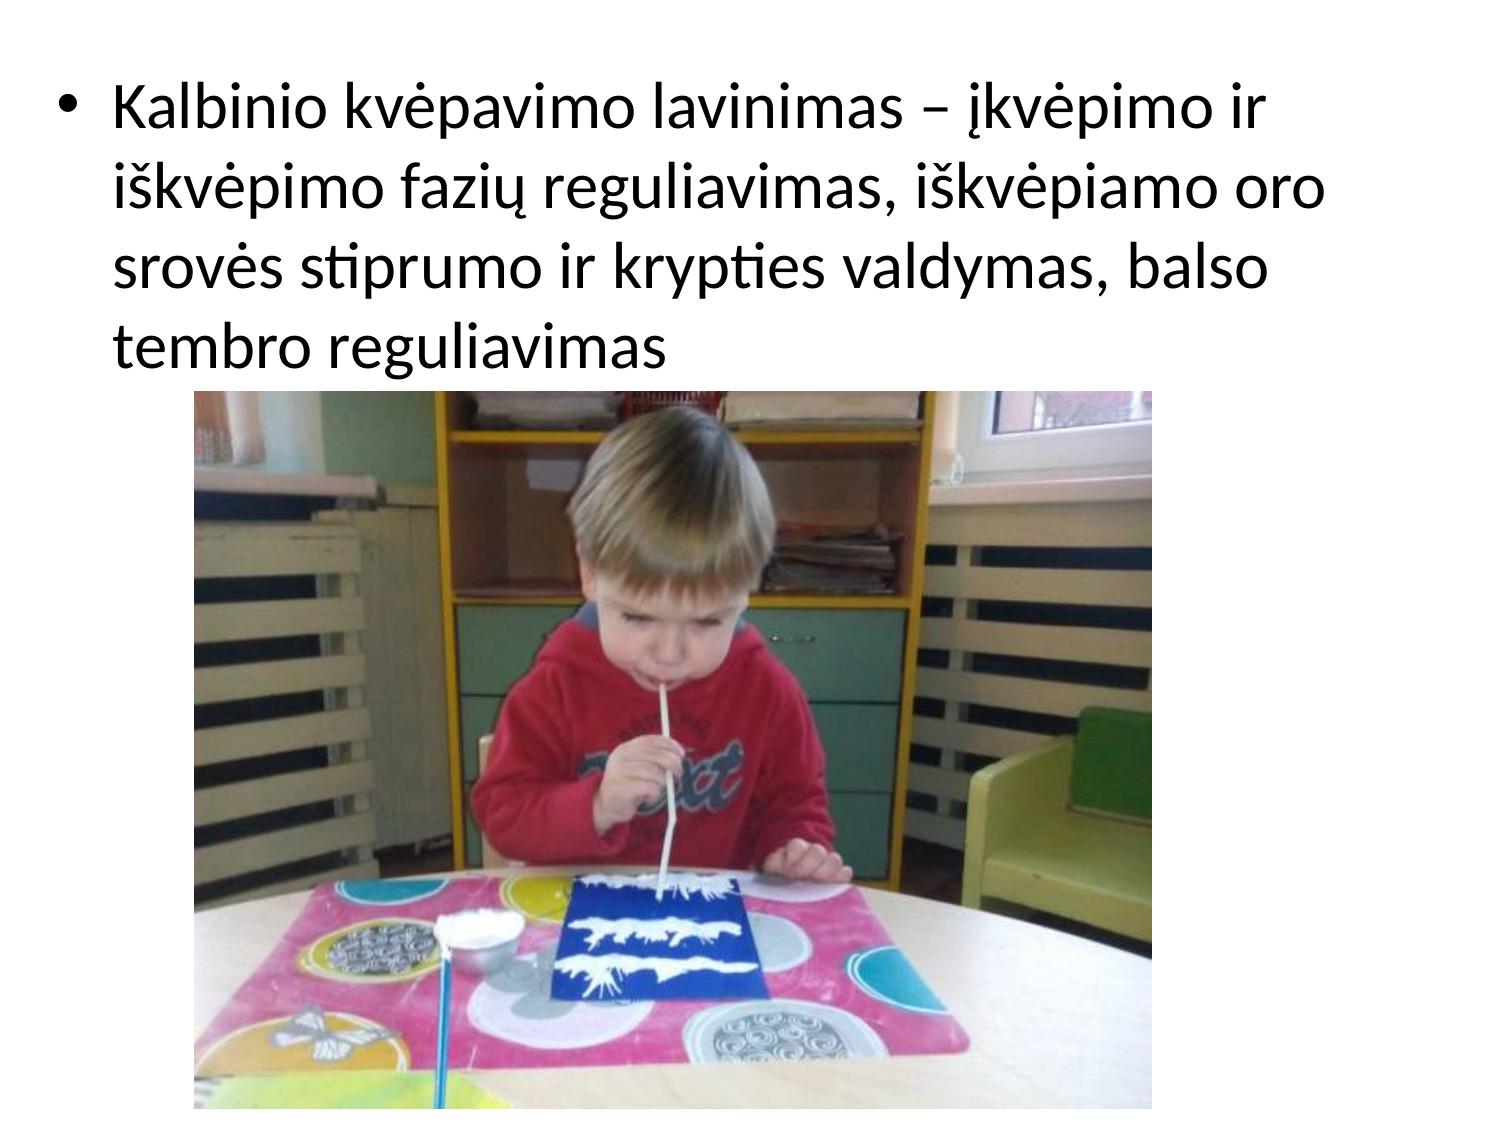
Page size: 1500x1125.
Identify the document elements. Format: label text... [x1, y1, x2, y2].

list Kalbinio kvėpavimo lavinimas – įkvėpimo ir iškvėpimo fazių reguliavimas, iškvėpiamo oro srovės stiprumo ir krypties valdymas, balso tembro reguliavimas [40, 54, 1426, 1006]
picture [194, 390, 1152, 1110]
